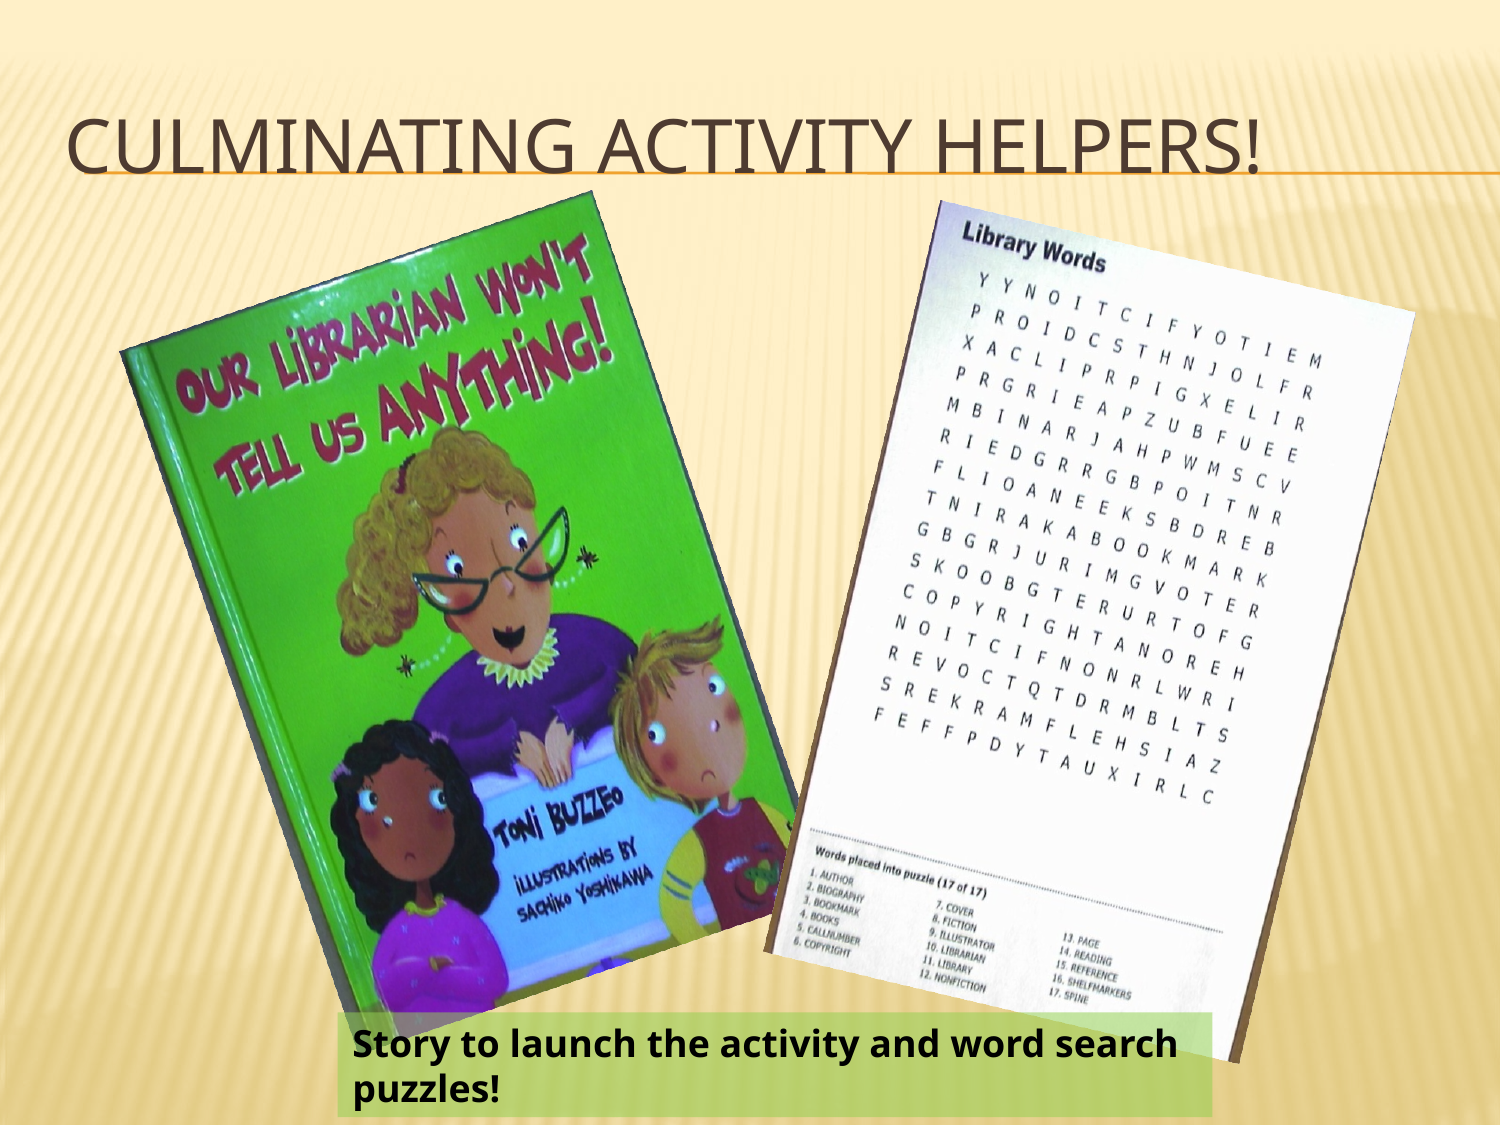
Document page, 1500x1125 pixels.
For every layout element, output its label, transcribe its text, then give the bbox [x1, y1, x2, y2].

title Culminating Activity Helpers! [50, 75, 1475, 213]
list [224, 249, 725, 993]
picture [844, 201, 1335, 1018]
picture [1213, 1028, 1247, 1063]
text_box Story to launch the activity and word search puzzles! [337, 1012, 1213, 1118]
picture [342, 1002, 509, 1012]
picture [119, 317, 222, 651]
picture [726, 586, 842, 969]
picture [1336, 294, 1416, 651]
picture [421, 191, 611, 249]
